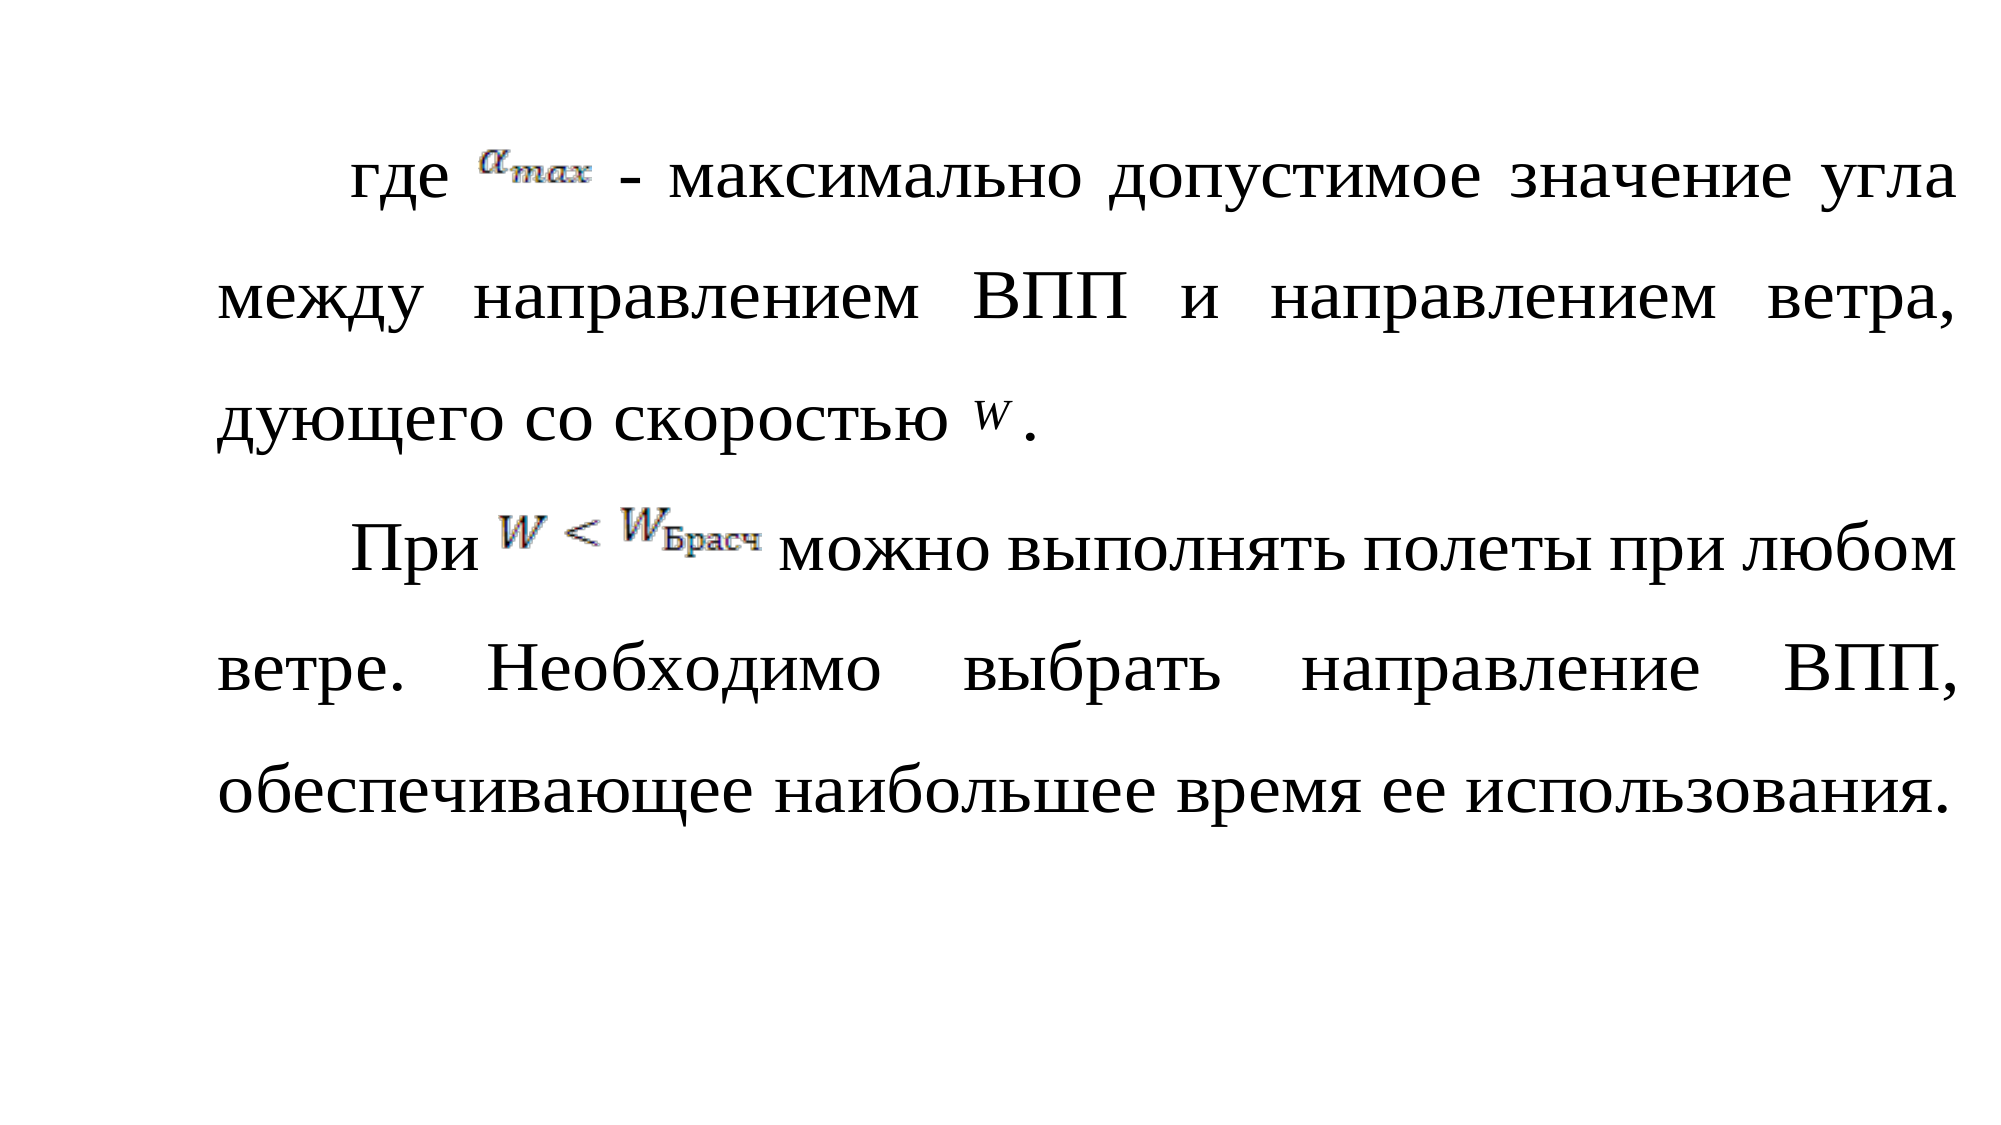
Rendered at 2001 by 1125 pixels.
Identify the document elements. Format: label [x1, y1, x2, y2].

picture [217, 130, 1960, 871]
